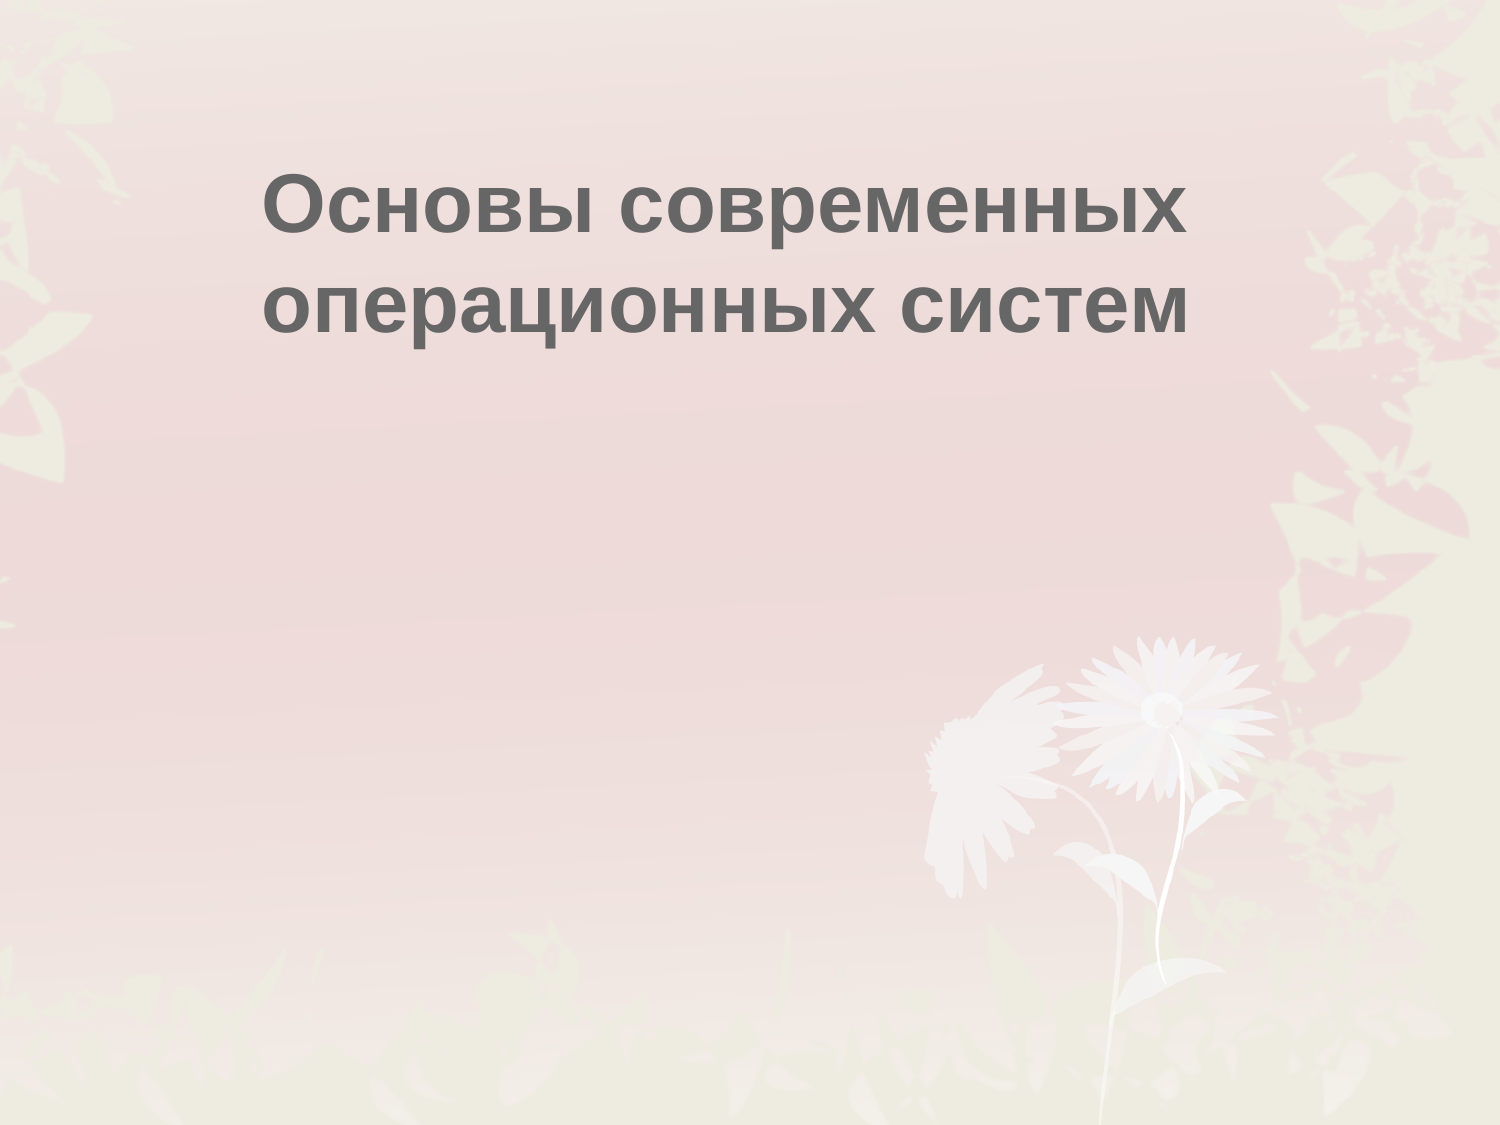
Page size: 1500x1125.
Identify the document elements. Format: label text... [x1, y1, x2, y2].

picture [0, 0, 1500, 1125]
title Основы современных операционных систем [37, 54, 1500, 445]
